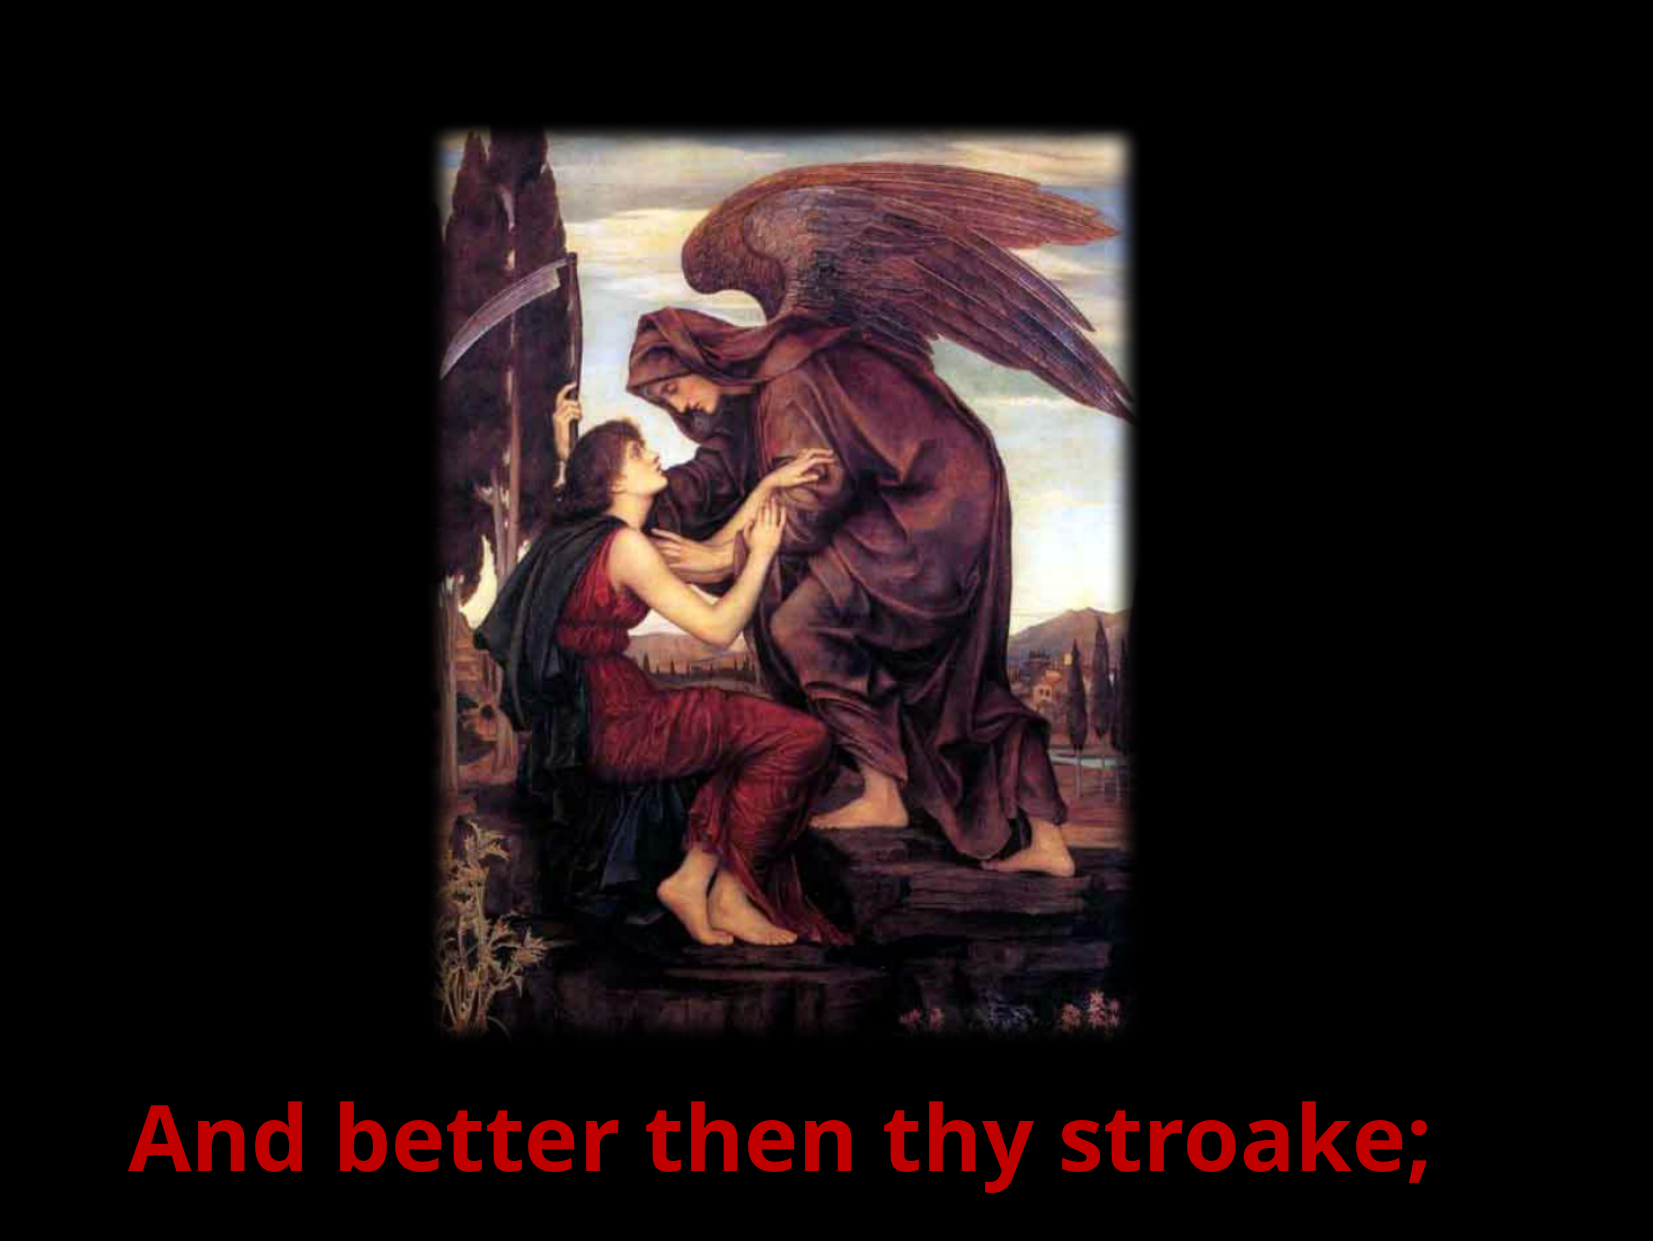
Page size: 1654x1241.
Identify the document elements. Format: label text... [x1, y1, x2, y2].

picture [426, 120, 1143, 1046]
text_box And better then thy stroake; [113, 1082, 1473, 1200]
